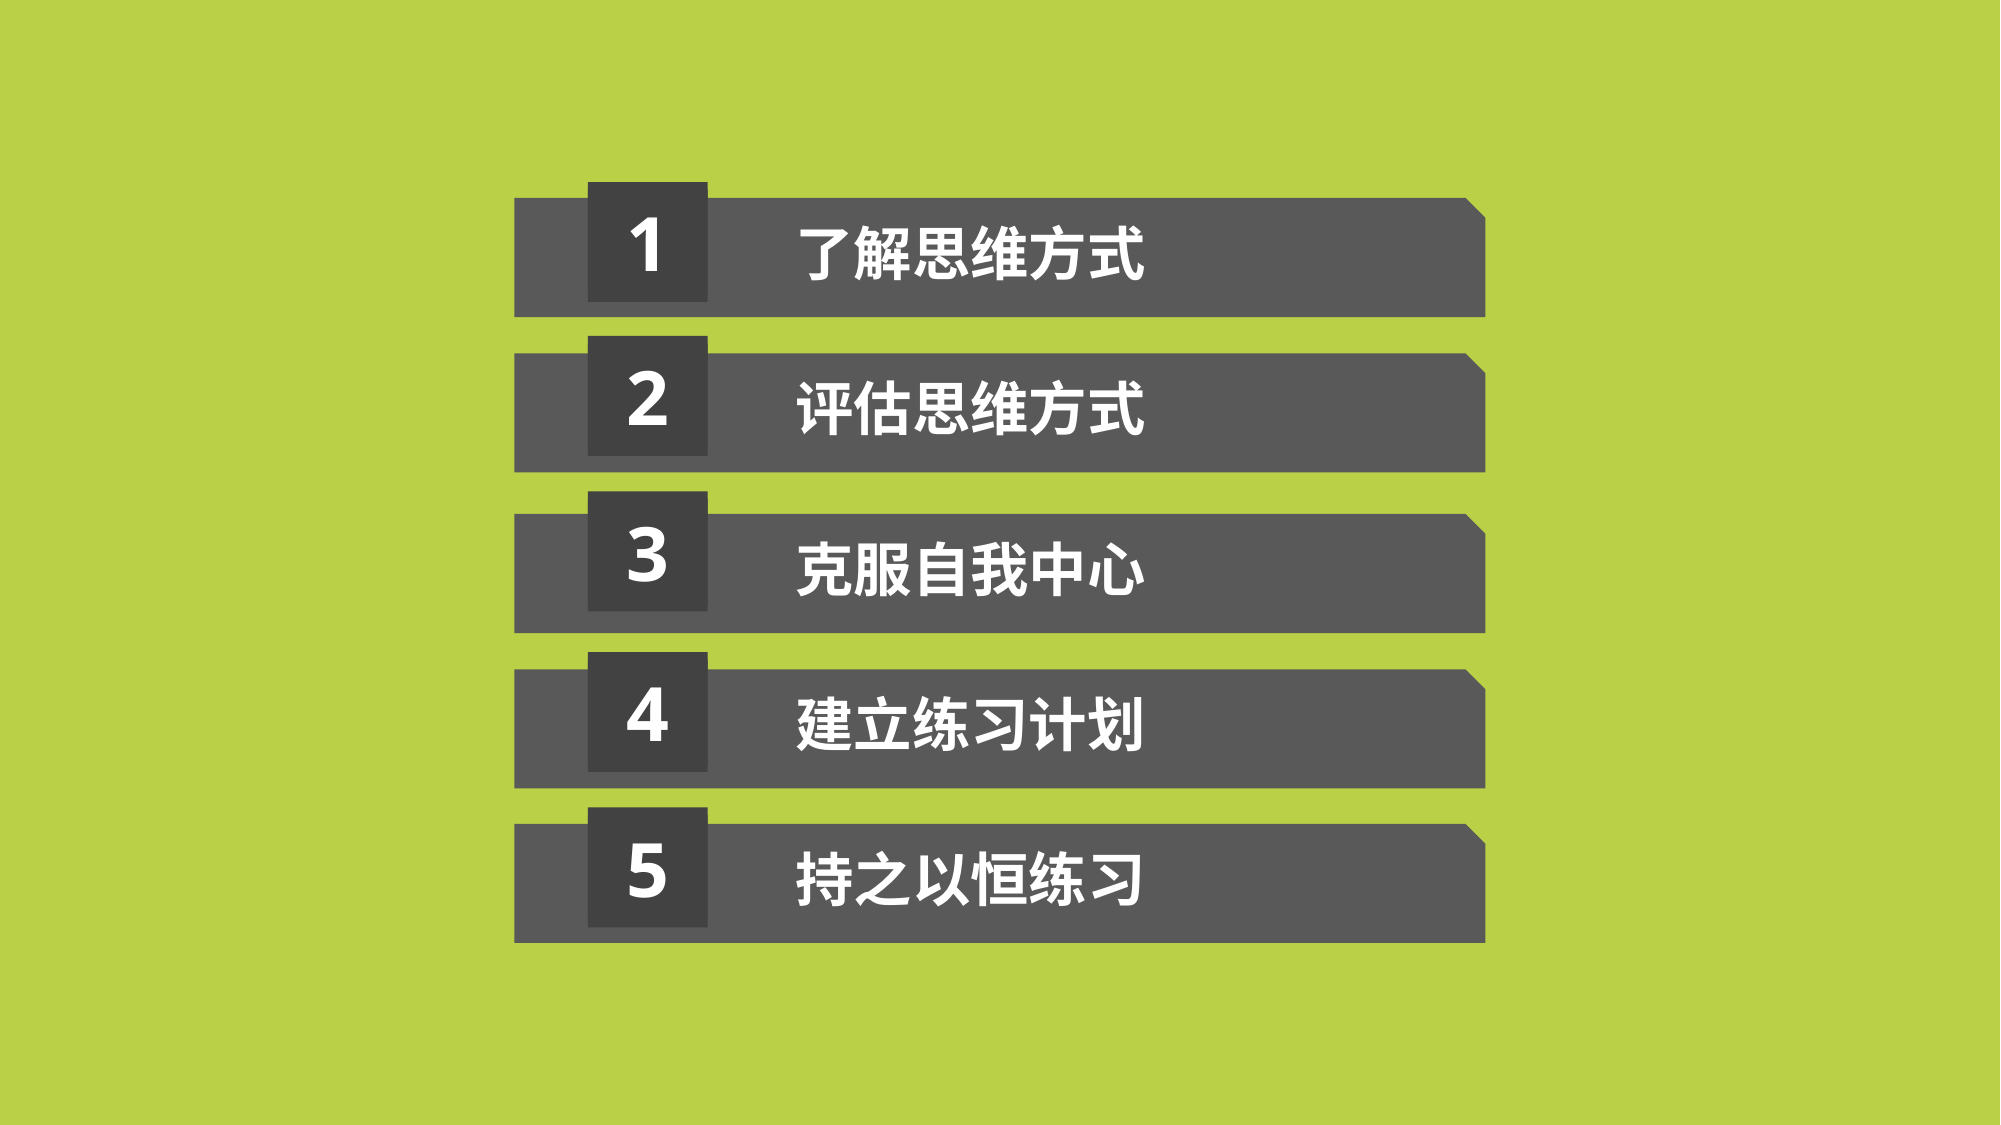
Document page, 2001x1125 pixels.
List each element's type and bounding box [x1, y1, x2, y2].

text_box [514, 335, 1486, 473]
text_box [514, 652, 1486, 789]
text_box [514, 181, 1486, 317]
text_box [514, 491, 1486, 633]
text_box [514, 807, 1486, 943]
